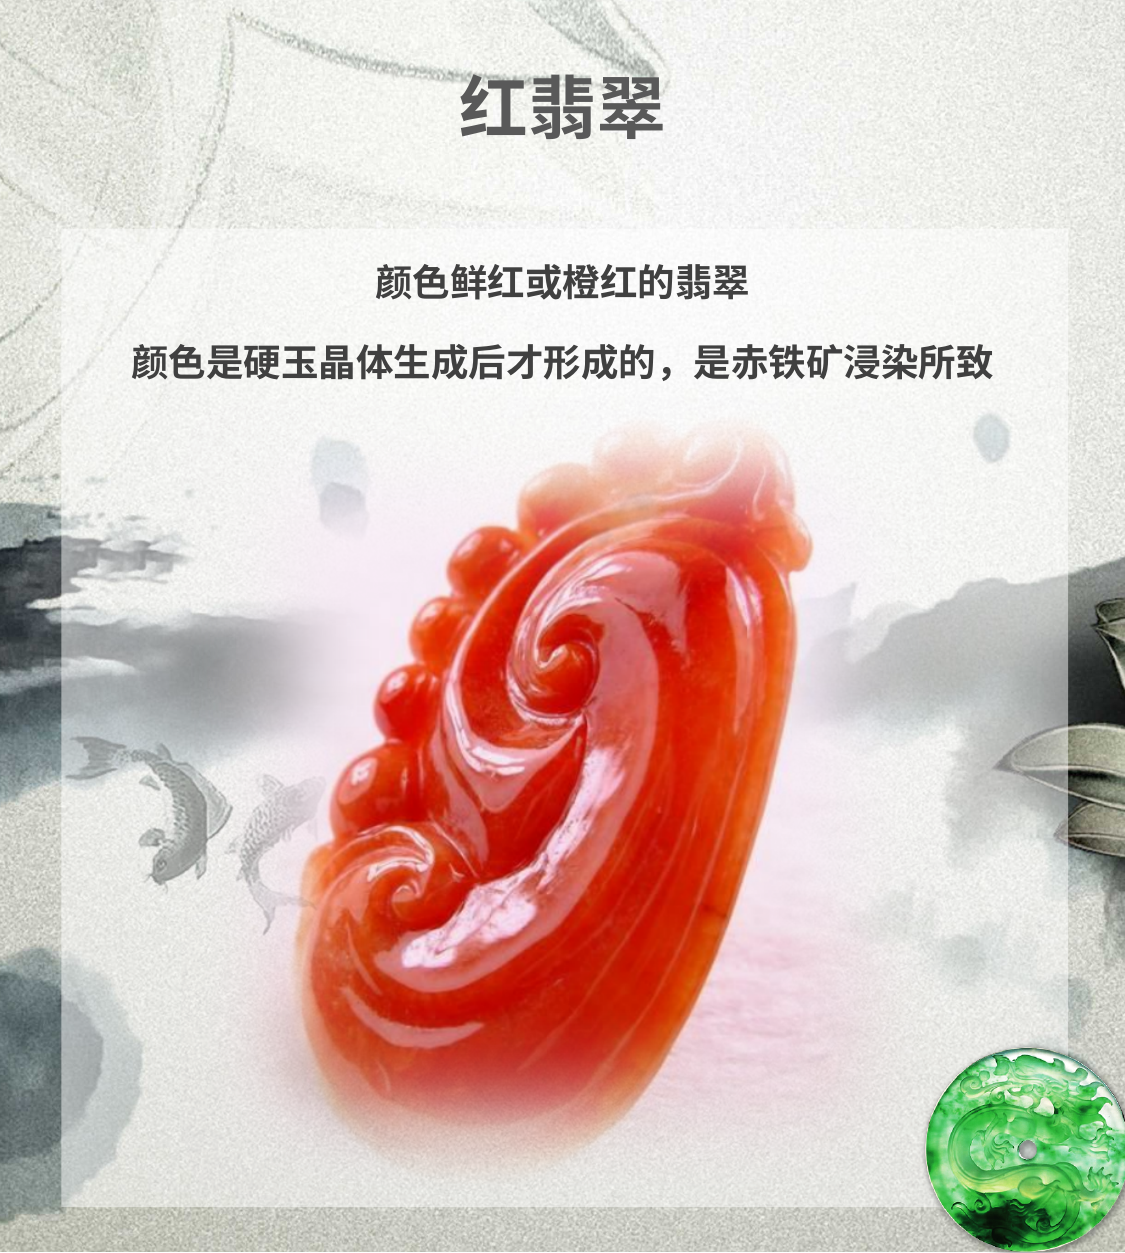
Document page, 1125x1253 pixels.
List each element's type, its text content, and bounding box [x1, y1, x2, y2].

list 颜色鲜红或橙红的翡翠 颜色是硬玉晶体生成后才形成的，是赤铁矿浸染所致 [58, 228, 1066, 1208]
title 红翡翠 [60, 32, 1066, 192]
picture [0, 0, 1125, 1253]
